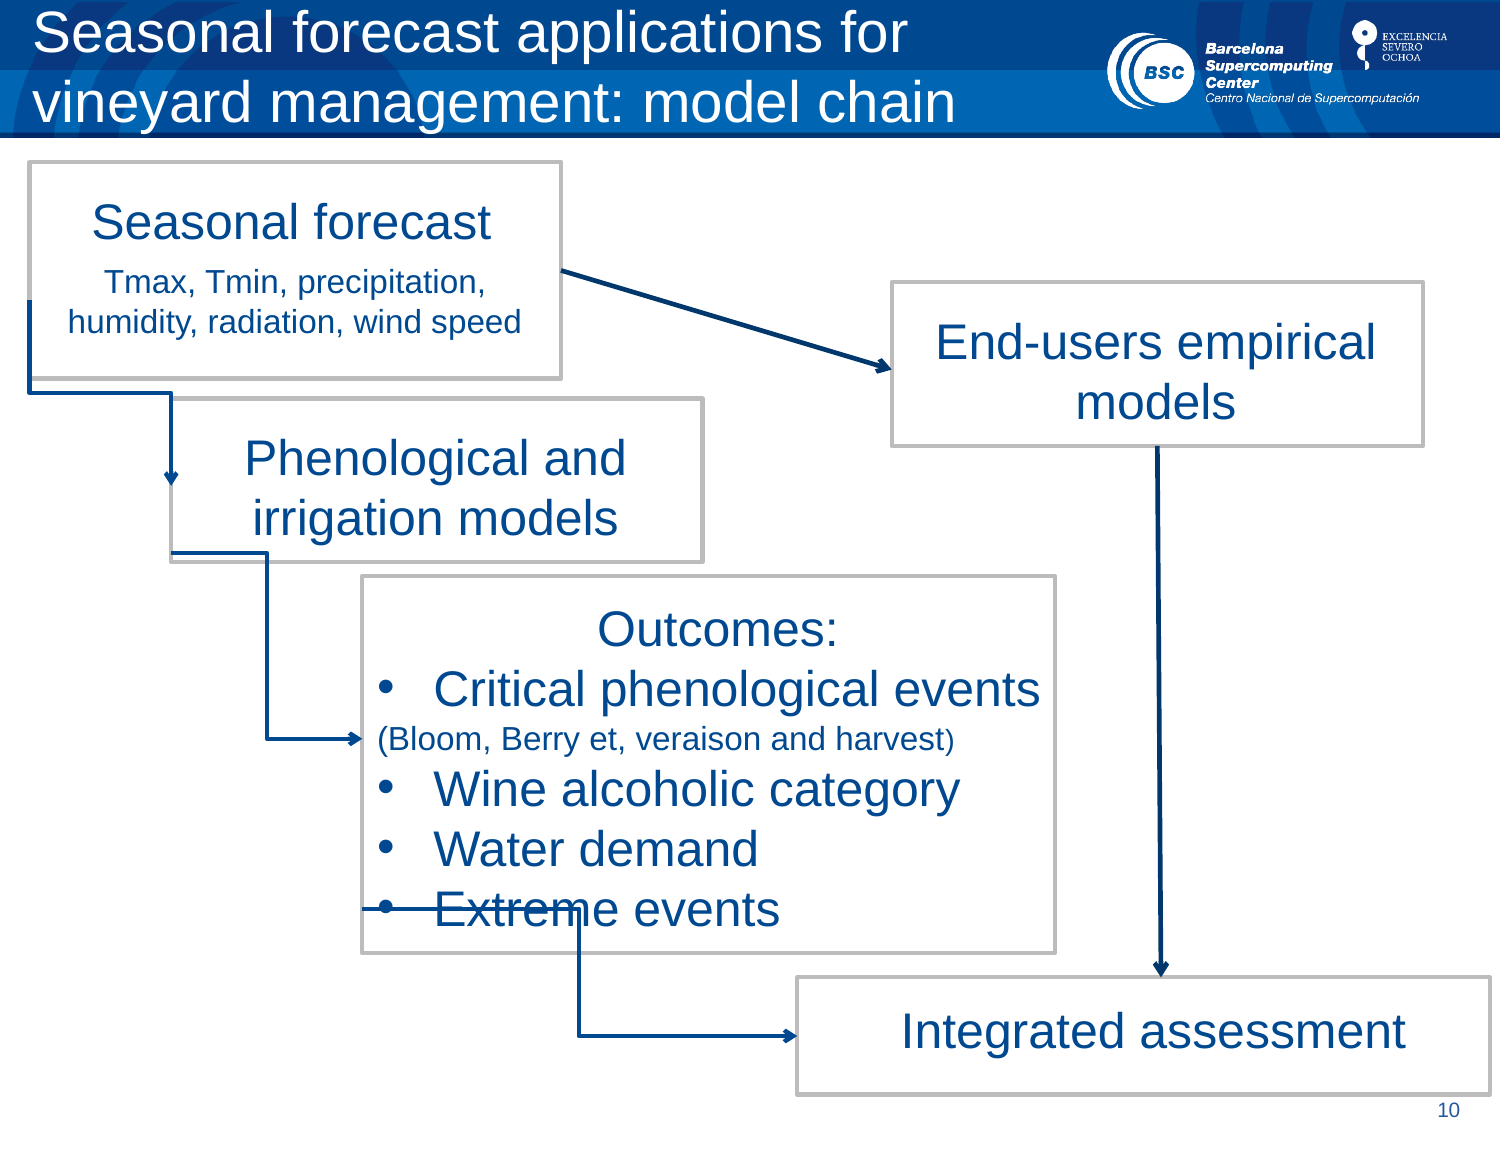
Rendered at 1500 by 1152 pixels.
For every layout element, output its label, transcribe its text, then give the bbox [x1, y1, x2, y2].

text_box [362, 908, 798, 1037]
picture [0, 0, 65, 138]
text_box [368, 574, 1057, 589]
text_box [1157, 445, 1162, 978]
text_box [176, 348, 563, 381]
text_box Phenological and irrigation models [171, 418, 700, 554]
text_box Tmax, Tmin, precipitation, humidity, radiation, wind speed [29, 252, 562, 348]
text_box [795, 1044, 1492, 1097]
title Seasonal forecast applications for vineyard management: model chain [17, 0, 1105, 102]
text_box [802, 944, 1057, 955]
text_box [27, 160, 563, 300]
text_box Seasonal forecast [76, 182, 514, 257]
text_box Integrated assessment [797, 990, 1500, 1066]
text_box Outcomes: Critical phenological events (Bloom, Berry et, veraison and harvest) Wine alcoholic category Water demand Extreme events [362, 589, 1152, 944]
text_box [65, 23, 1081, 138]
picture [1081, 0, 1500, 138]
text_box [176, 396, 705, 564]
text_box [802, 975, 1492, 990]
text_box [560, 270, 892, 371]
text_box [170, 552, 363, 739]
text_box [890, 280, 1425, 448]
text_box End-users empirical models [891, 302, 1421, 437]
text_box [29, 299, 172, 487]
